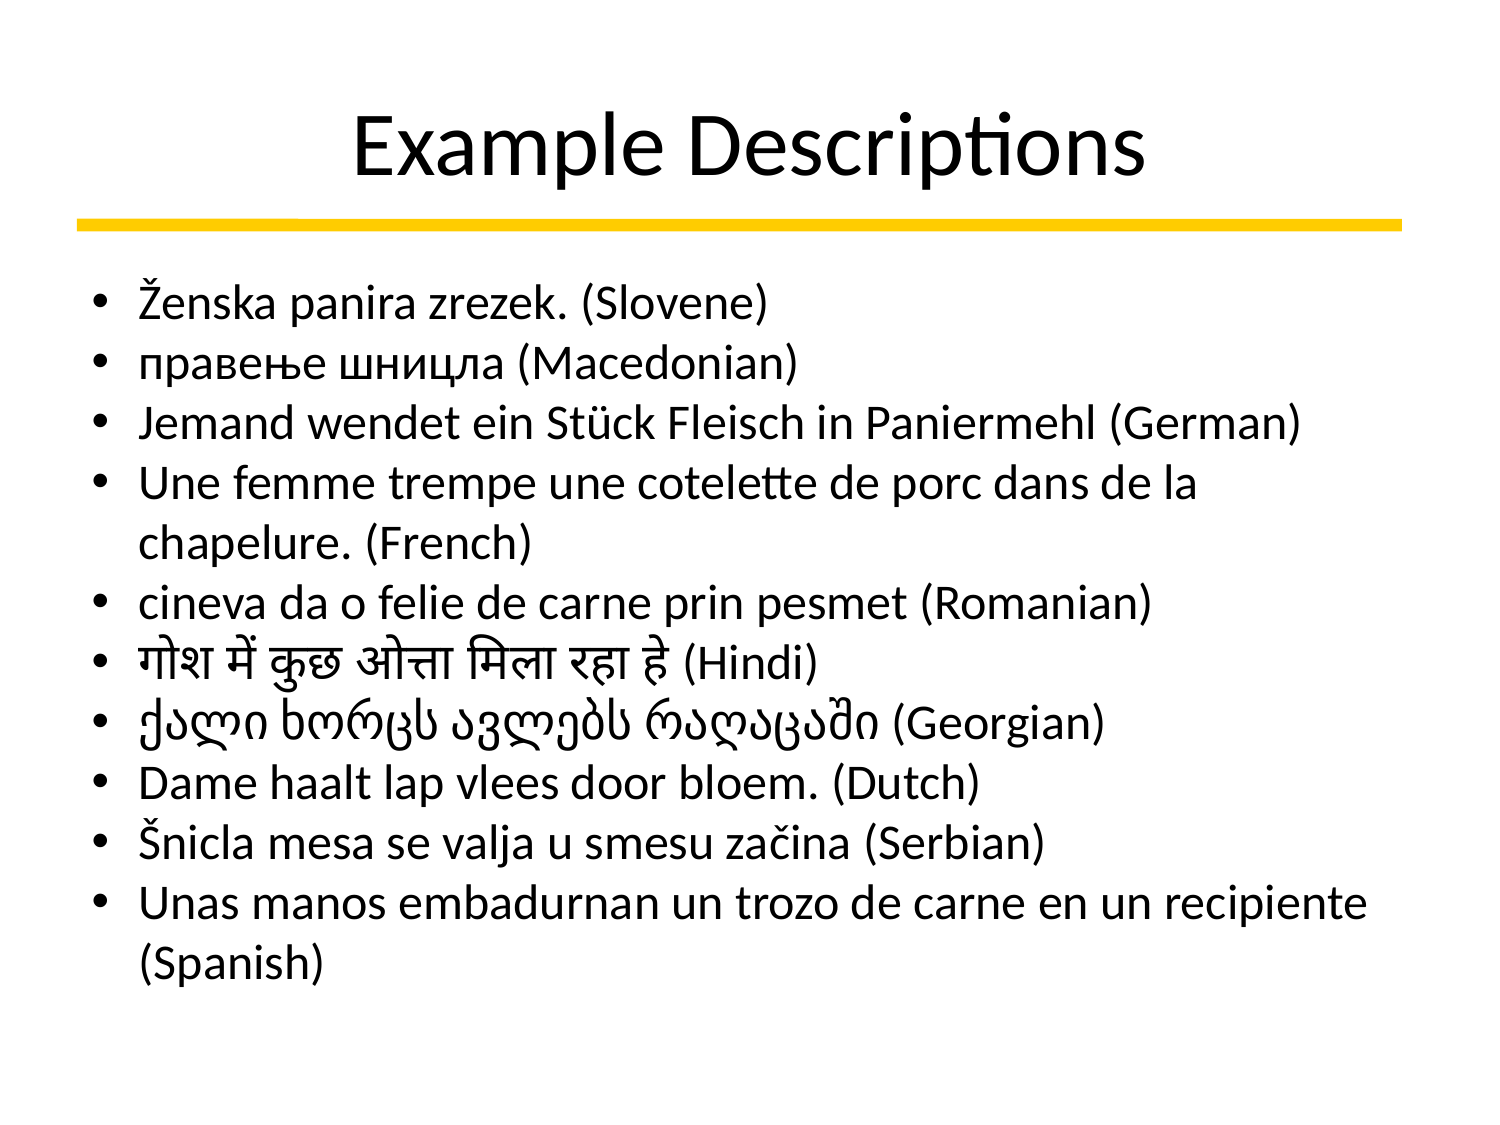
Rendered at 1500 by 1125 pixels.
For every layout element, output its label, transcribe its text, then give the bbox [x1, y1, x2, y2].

title Example Descriptions [75, 45, 1425, 233]
text_box Ženska panira zrezek. (Slovene) правење шницла (Macedonian) Jemand wendet ein Stück Fleisch in Paniermehl (German) Une femme trempe une cotelette de porc dans de la chapelure. (French) cineva da o felie de carne prin pesmet (Romanian) गोश में कुछ ओत्ता मिला रहा हे (Hindi) ქალი ხორცს ავლებს რაღაცაში (Georgian) Dame haalt lap vlees door bloem. (Dutch) Šnicla mesa se valja u smesu začina (Serbian) Unas manos embadurnan un trozo de carne en un recipiente (Spanish) [76, 262, 1413, 998]
